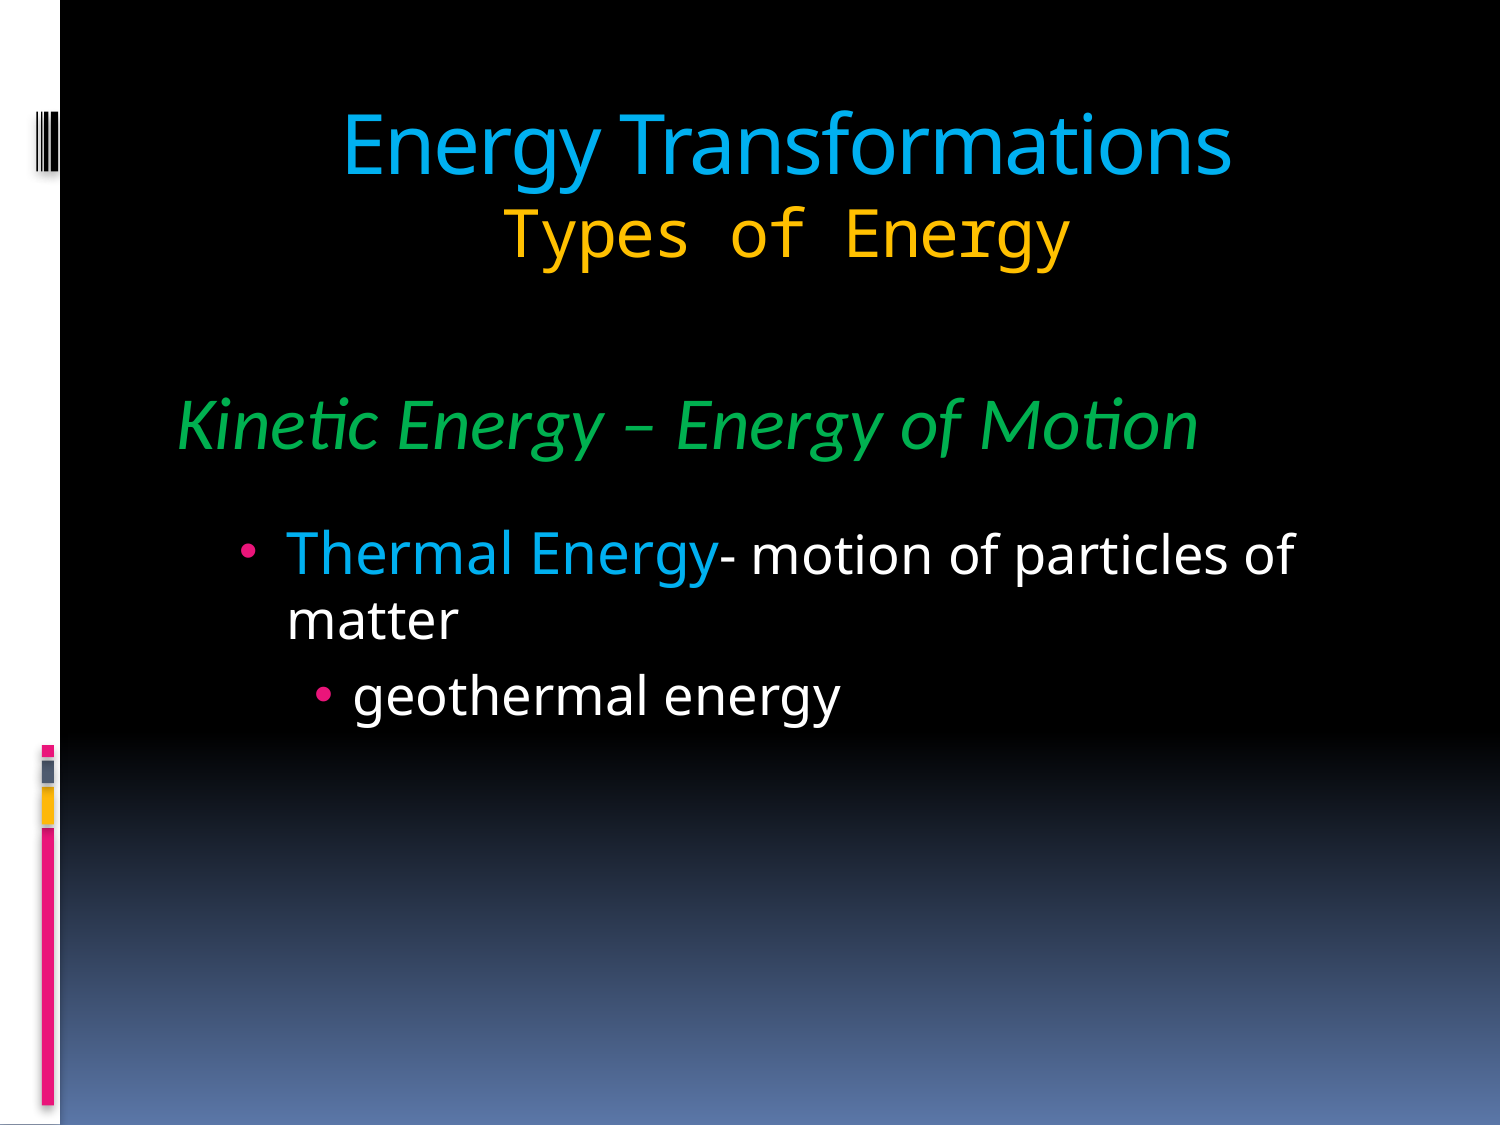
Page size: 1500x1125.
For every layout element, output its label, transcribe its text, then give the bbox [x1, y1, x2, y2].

list Kinetic Energy – Energy of Motion Thermal Energy- motion of particles of matter geothermal energy [150, 292, 1425, 1043]
title Energy Transformations Types of Energy [150, 83, 1425, 234]
